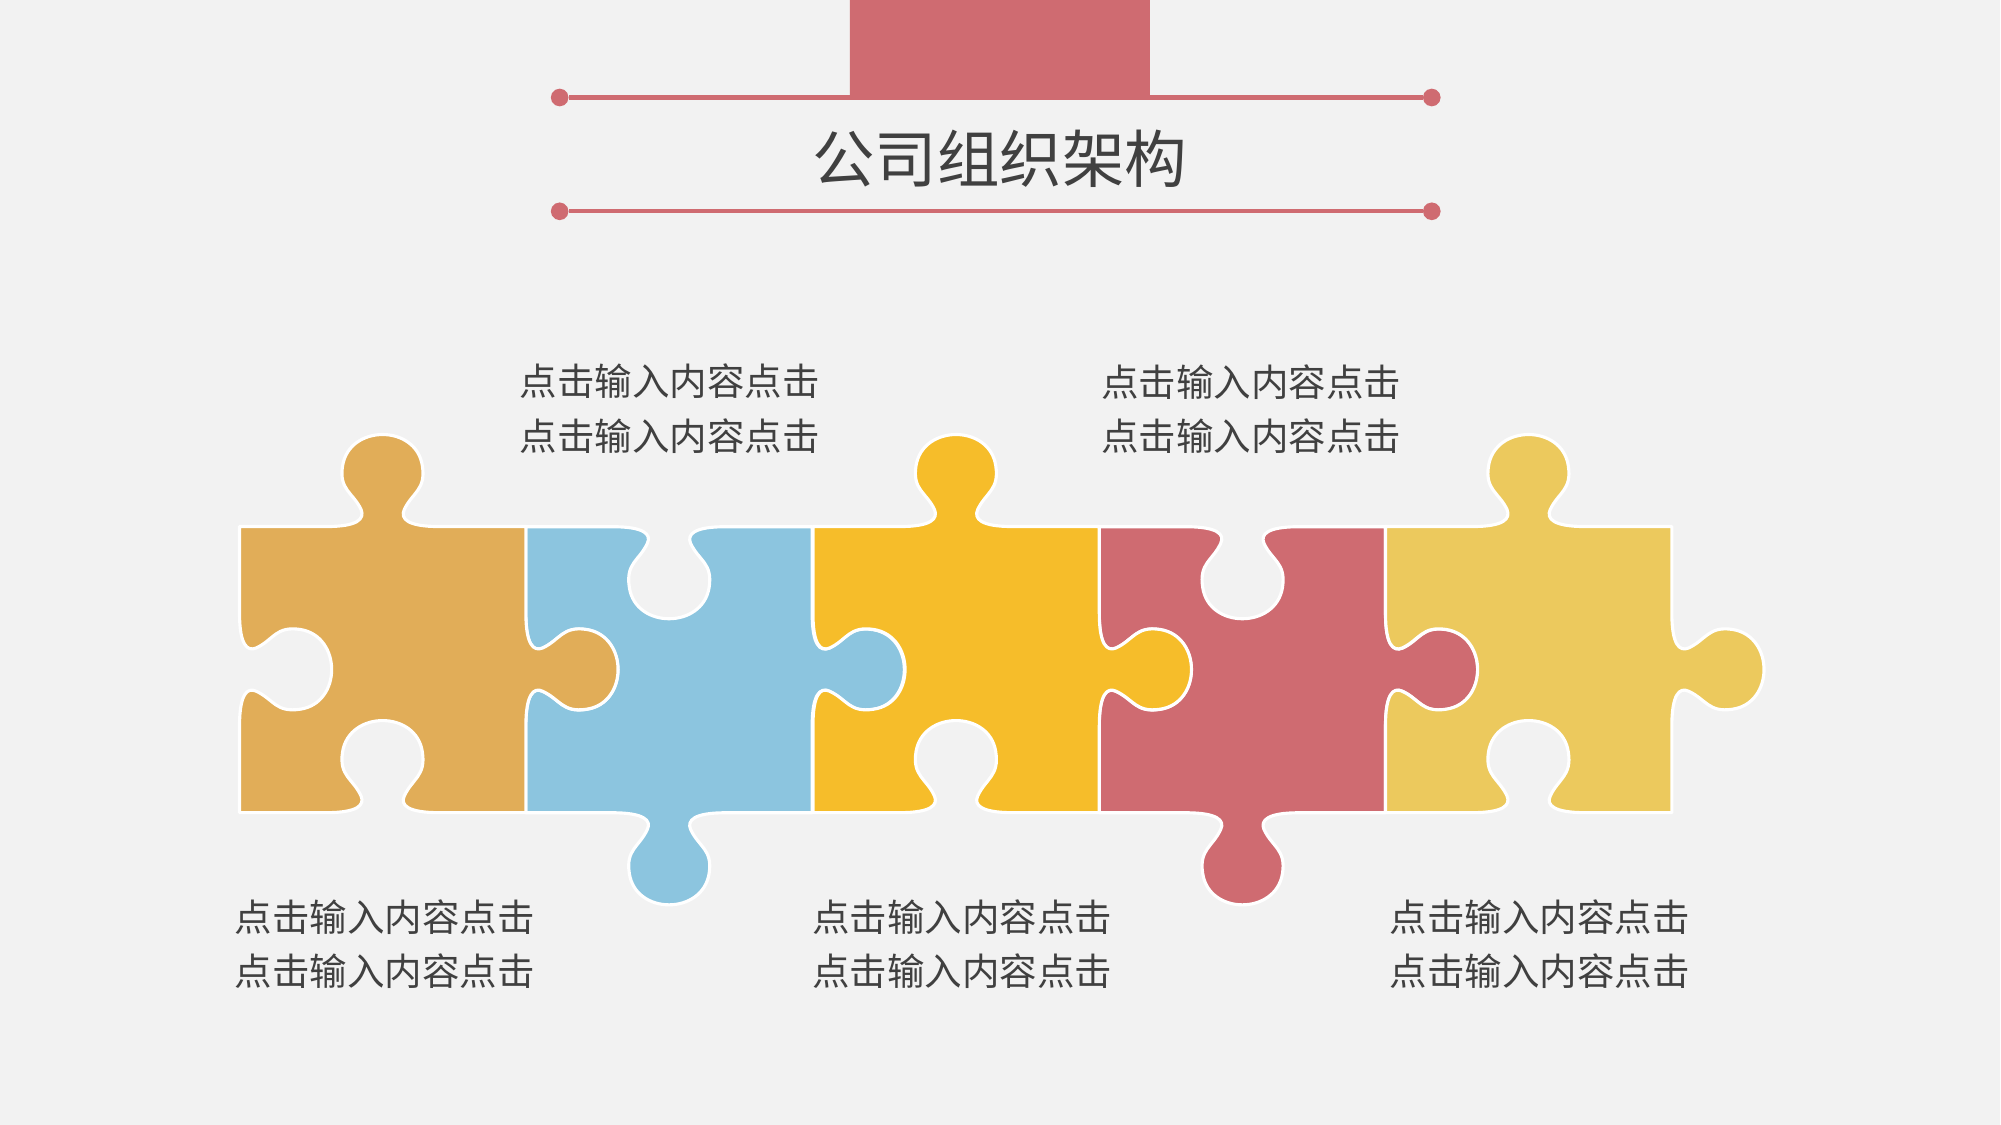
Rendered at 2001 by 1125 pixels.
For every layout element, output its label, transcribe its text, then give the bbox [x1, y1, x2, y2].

text_box [1422, 87, 1442, 108]
text_box 点击输入内容点击 点击输入内容点击 [1086, 342, 1416, 424]
text_box [849, 0, 1151, 95]
text_box 点击输入内容点击 点击输入内容点击 [219, 877, 550, 1001]
text_box 点击输入内容点击 点击输入内容点击 [504, 341, 835, 424]
text_box [549, 87, 570, 108]
text_box 公司组织架构 [797, 113, 1203, 203]
text_box [1422, 201, 1442, 222]
text_box [549, 201, 570, 222]
text_box 点击输入内容点击 点击输入内容点击 [797, 916, 1127, 1001]
text_box 点击输入内容点击 点击输入内容点击 [1374, 916, 1705, 1001]
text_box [239, 424, 1775, 916]
